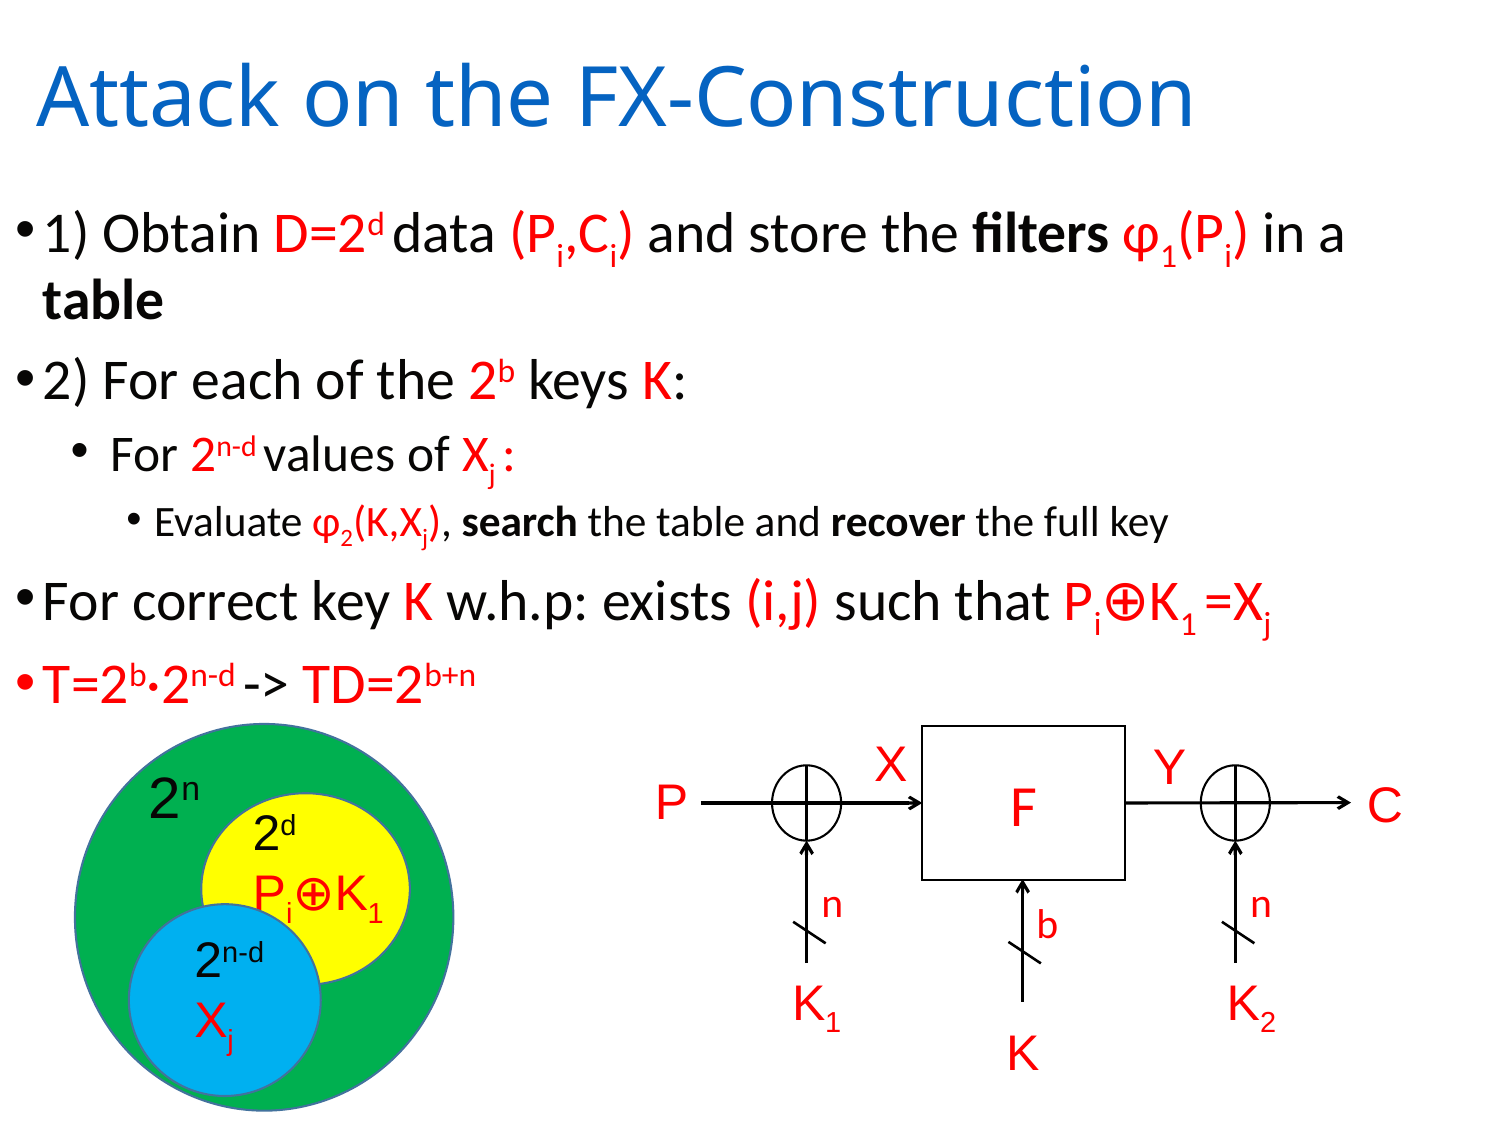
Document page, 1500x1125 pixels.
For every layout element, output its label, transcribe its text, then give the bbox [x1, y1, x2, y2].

list 1) Obtain D=2d data (Pi,Ci) and store the filters φ1(Pi) in a table 2) For each of the 2b keys K: For 2n-d values of Xj : Evaluate φ2(K,Xj), search the table and recover the full key For correct key K w.h.p: exists (i,j) such that Pi⊕K1 =Xj T=2b·2n-d -> TD=2b+n [0, 187, 1418, 725]
title Attack on the FX-Construction [21, 5, 1434, 194]
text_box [617, 723, 1418, 1090]
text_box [74, 723, 454, 1111]
